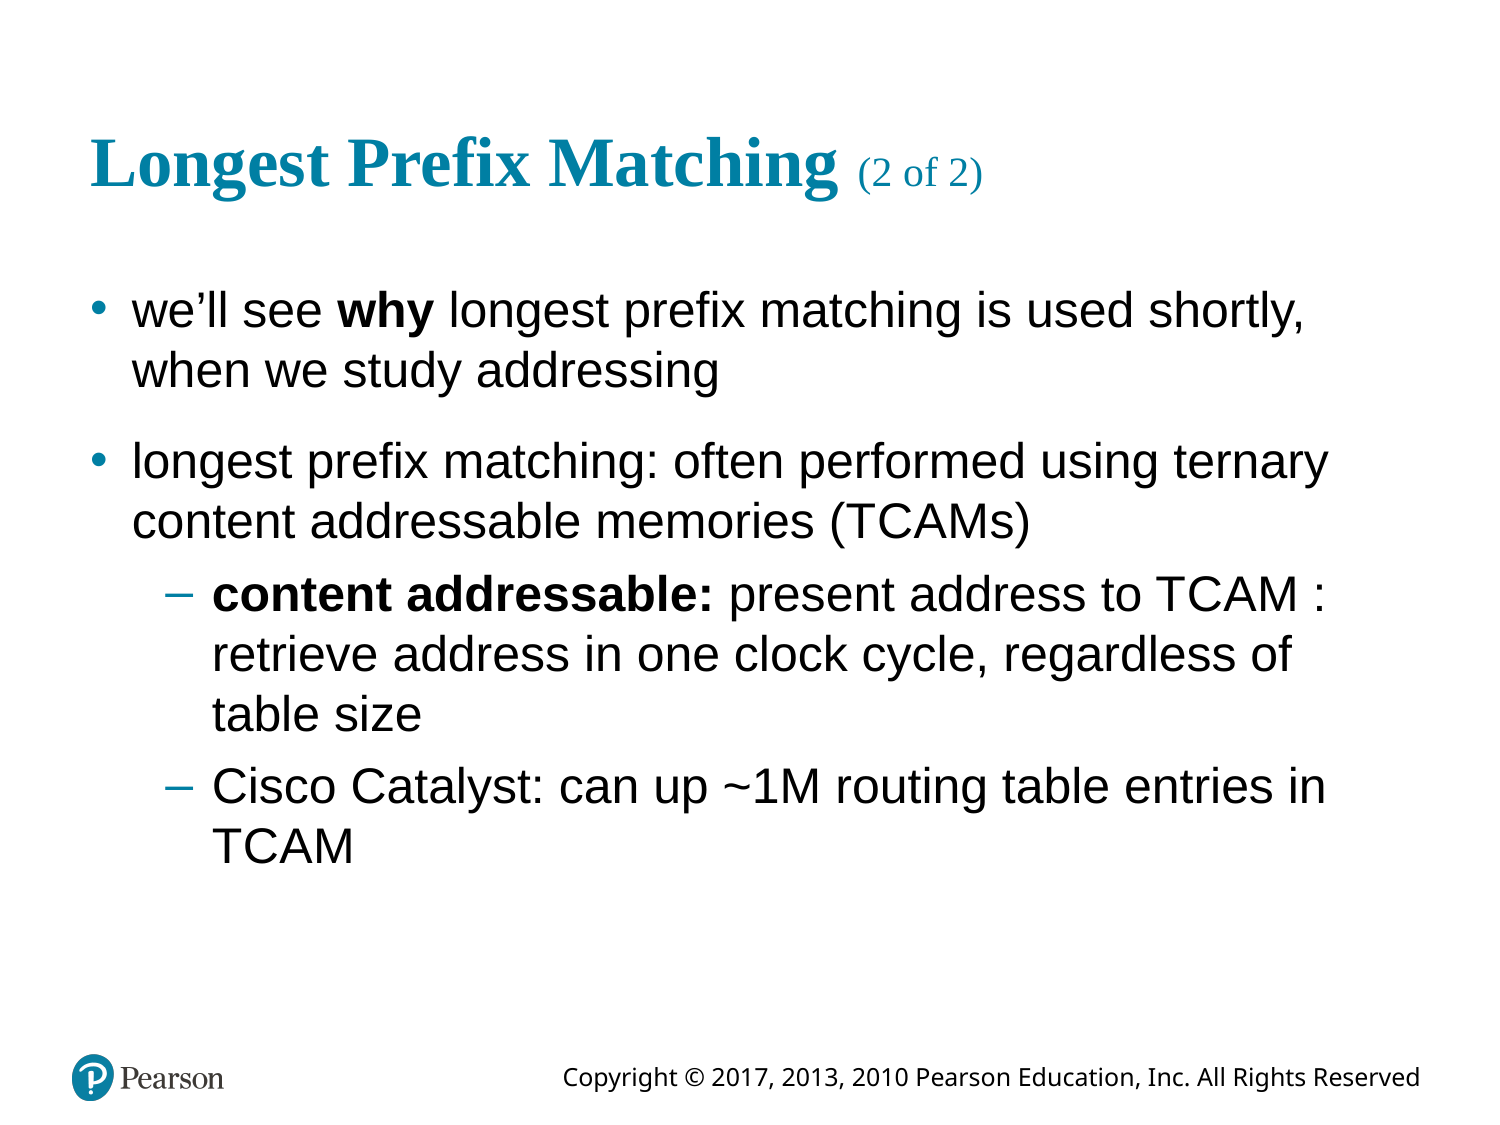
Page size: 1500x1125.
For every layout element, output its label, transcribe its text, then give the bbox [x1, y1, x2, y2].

picture [72, 1087, 83, 1101]
picture [98, 1054, 224, 1101]
list we’ll see why longest prefix matching is used shortly, when we study addressing longest prefix matching: often performed using ternary content addressable memories (T C A M s) content addressable: present address to T C A M : retrieve address in one clock cycle, regardless of table size Cisco Catalyst: can up ~1M routing table entries in T C A M [75, 262, 1380, 1005]
title Longest Prefix Matching (2 of 2) [75, 35, 1425, 216]
picture [72, 1054, 88, 1070]
picture [80, 1063, 106, 1088]
